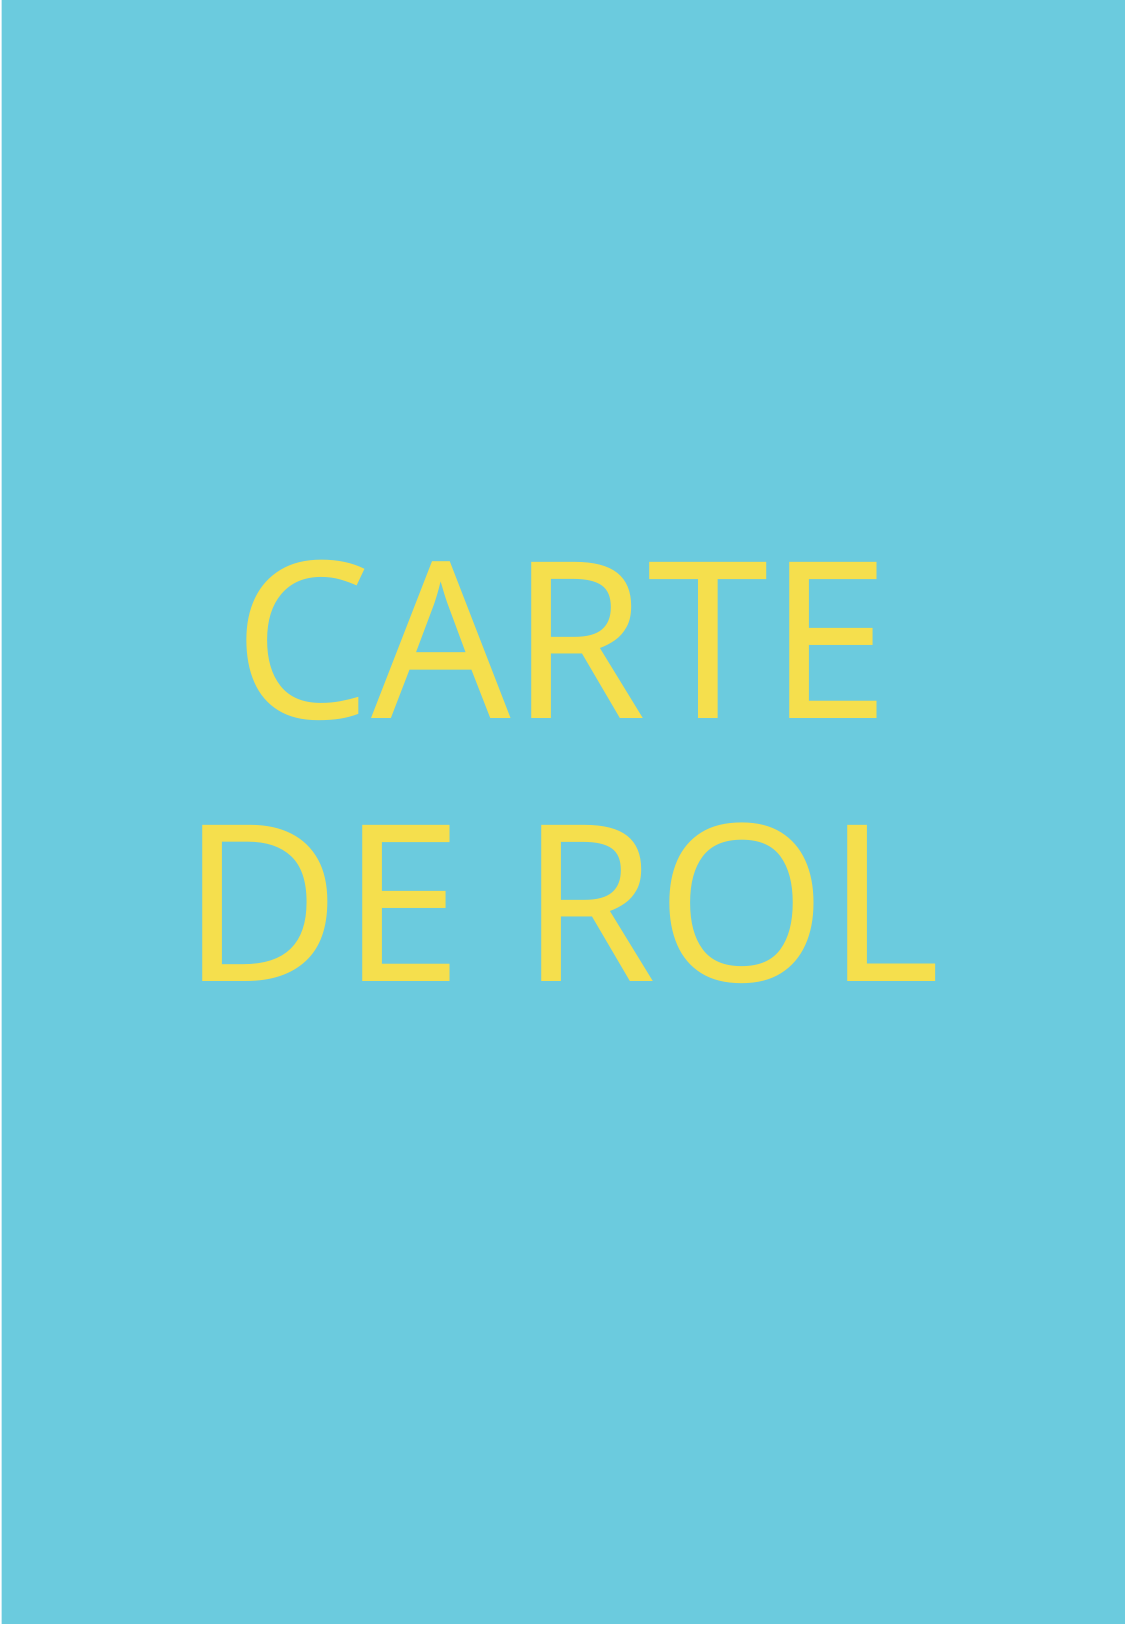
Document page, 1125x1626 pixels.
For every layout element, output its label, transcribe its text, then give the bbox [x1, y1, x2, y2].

text_box [1, 0, 1125, 1624]
text_box CARTE DE ROL [155, 492, 969, 1033]
